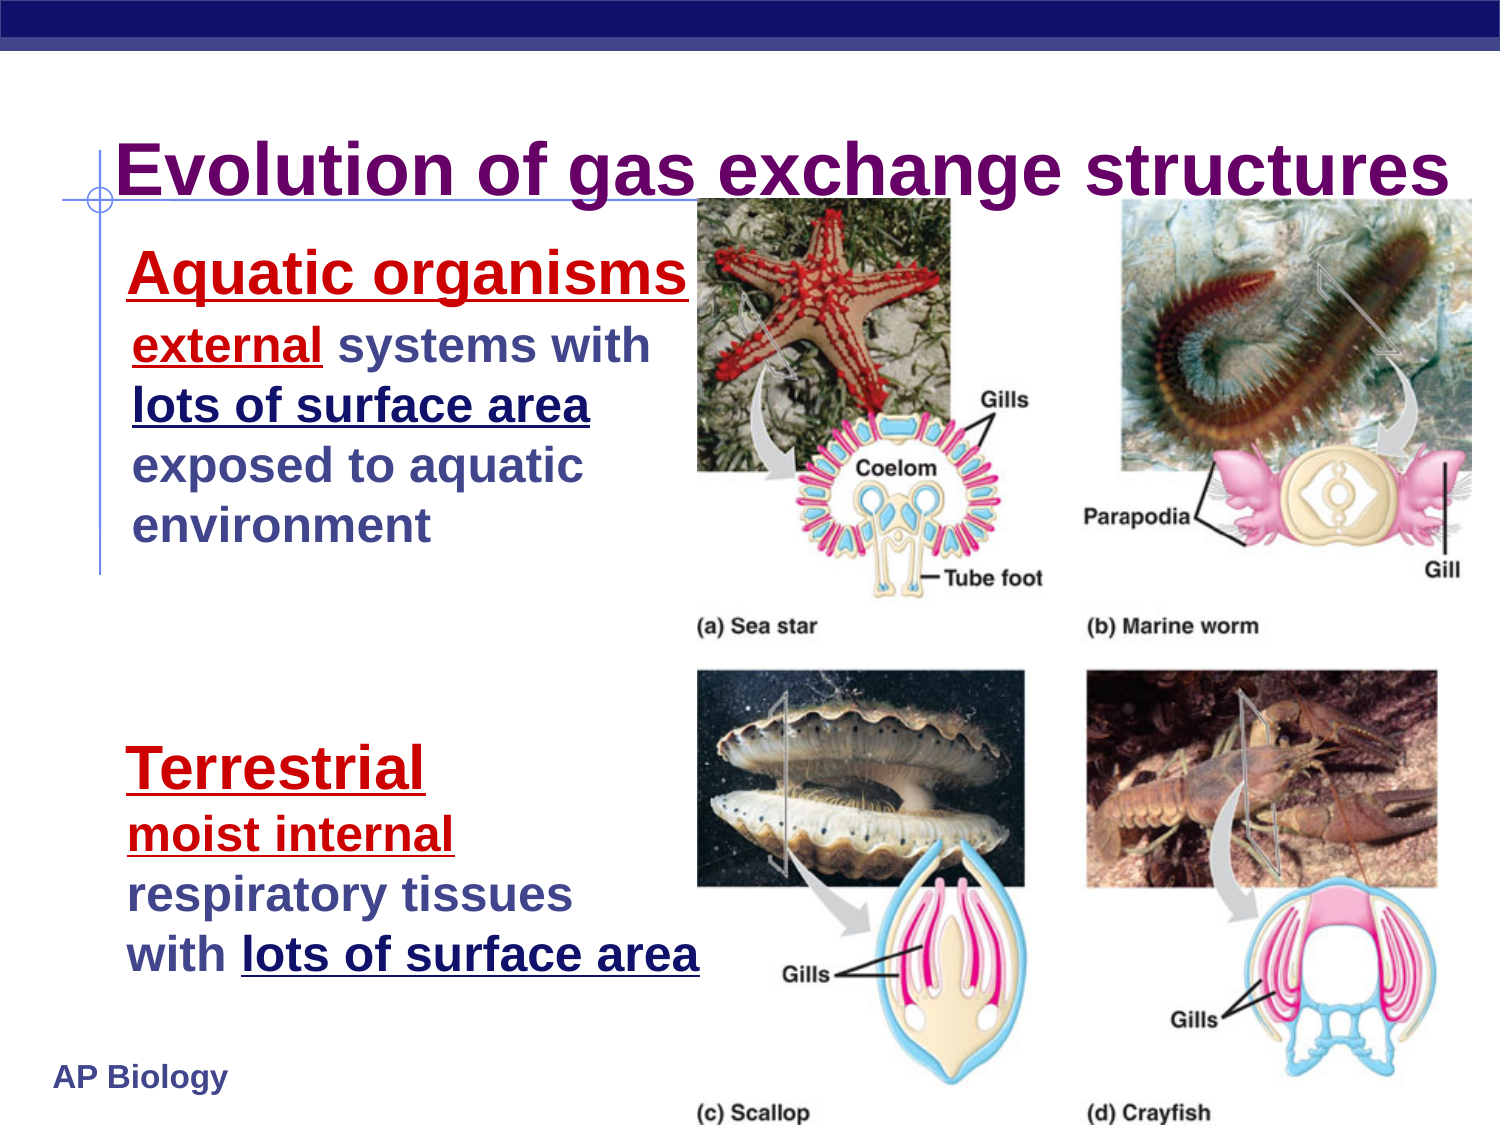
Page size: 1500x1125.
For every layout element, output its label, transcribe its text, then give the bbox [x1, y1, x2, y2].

text_box moist internal respiratory tissues with lots of surface area [111, 849, 691, 989]
picture [696, 197, 1472, 1125]
title Evolution of gas exchange structures [99, 112, 1500, 238]
list Aquatic organisms [110, 224, 691, 354]
text_box external systems with lots of surface area exposed to aquatic environment [116, 354, 680, 560]
text_box Terrestrial [110, 719, 691, 849]
